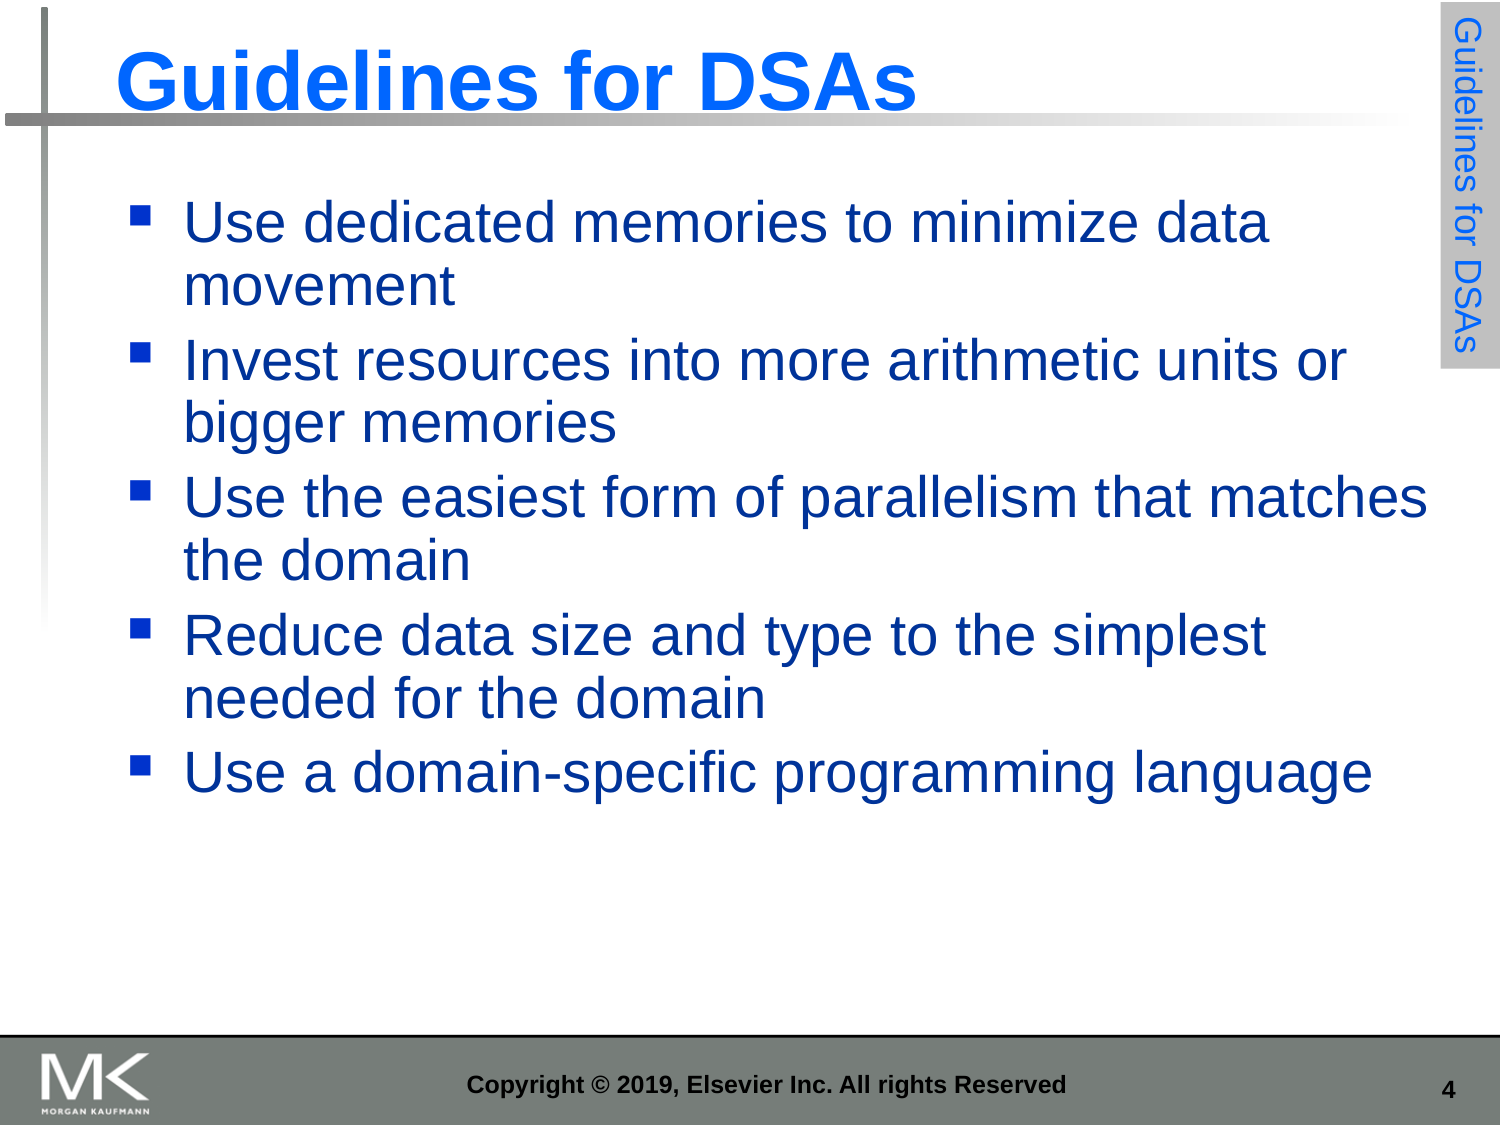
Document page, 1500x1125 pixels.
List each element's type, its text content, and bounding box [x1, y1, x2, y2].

title Guidelines for DSAs [100, 18, 1440, 135]
text_box Guidelines for DSAs [1440, 2, 1500, 369]
footer Copyright © 2019, Elsevier Inc. All rights Reserved [170, 1046, 1365, 1106]
picture [29, 1046, 160, 1123]
list Use dedicated memories to minimize data movement Invest resources into more arithmetic units or bigger memories Use the easiest form of parallelism that matches the domain Reduce data size and type to the simplest needed for the domain Use a domain-specific programming language [111, 184, 1470, 1024]
